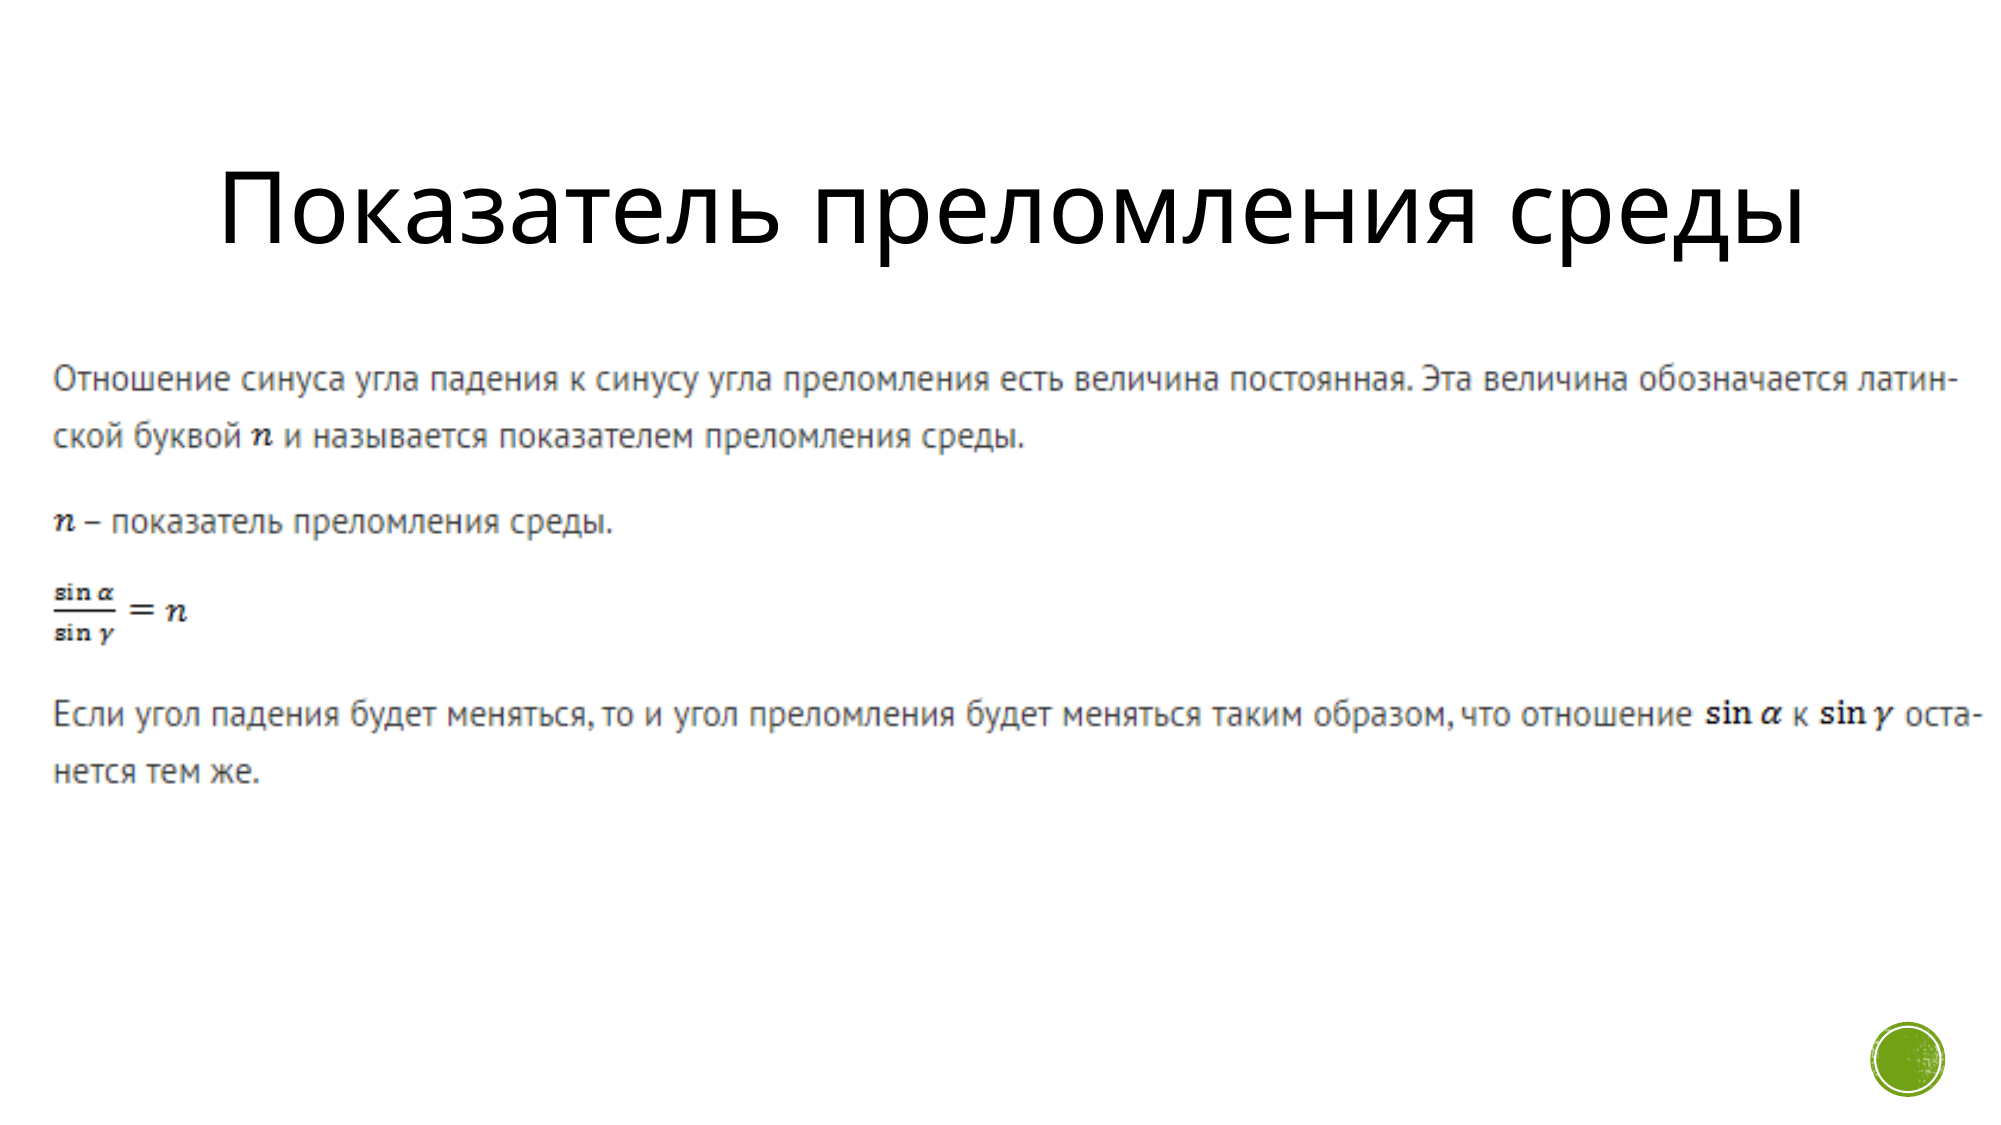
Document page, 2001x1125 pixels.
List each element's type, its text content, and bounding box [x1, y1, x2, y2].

title Показатель преломления среды [175, 79, 1826, 313]
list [41, 315, 2000, 859]
